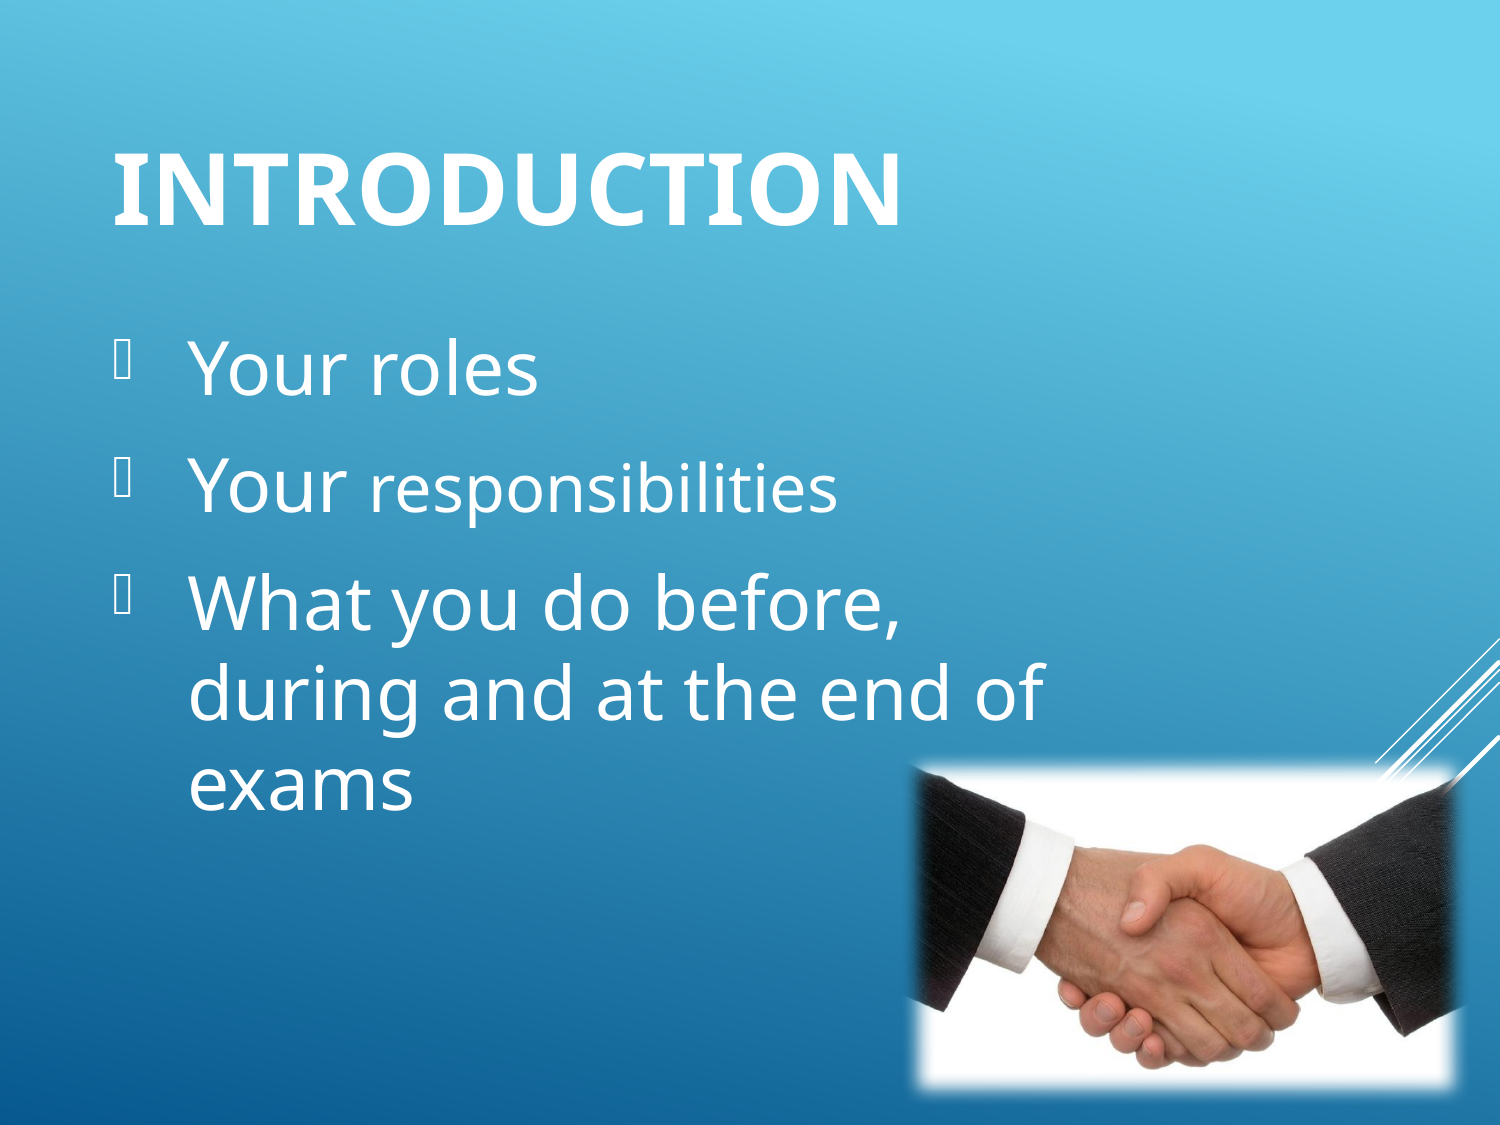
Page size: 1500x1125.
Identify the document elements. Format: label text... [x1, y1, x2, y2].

picture [899, 749, 1471, 1107]
title Introduction [97, 60, 1173, 263]
list Your roles Your responsibilities What you do before, during and at the end of exams [97, 263, 1173, 882]
